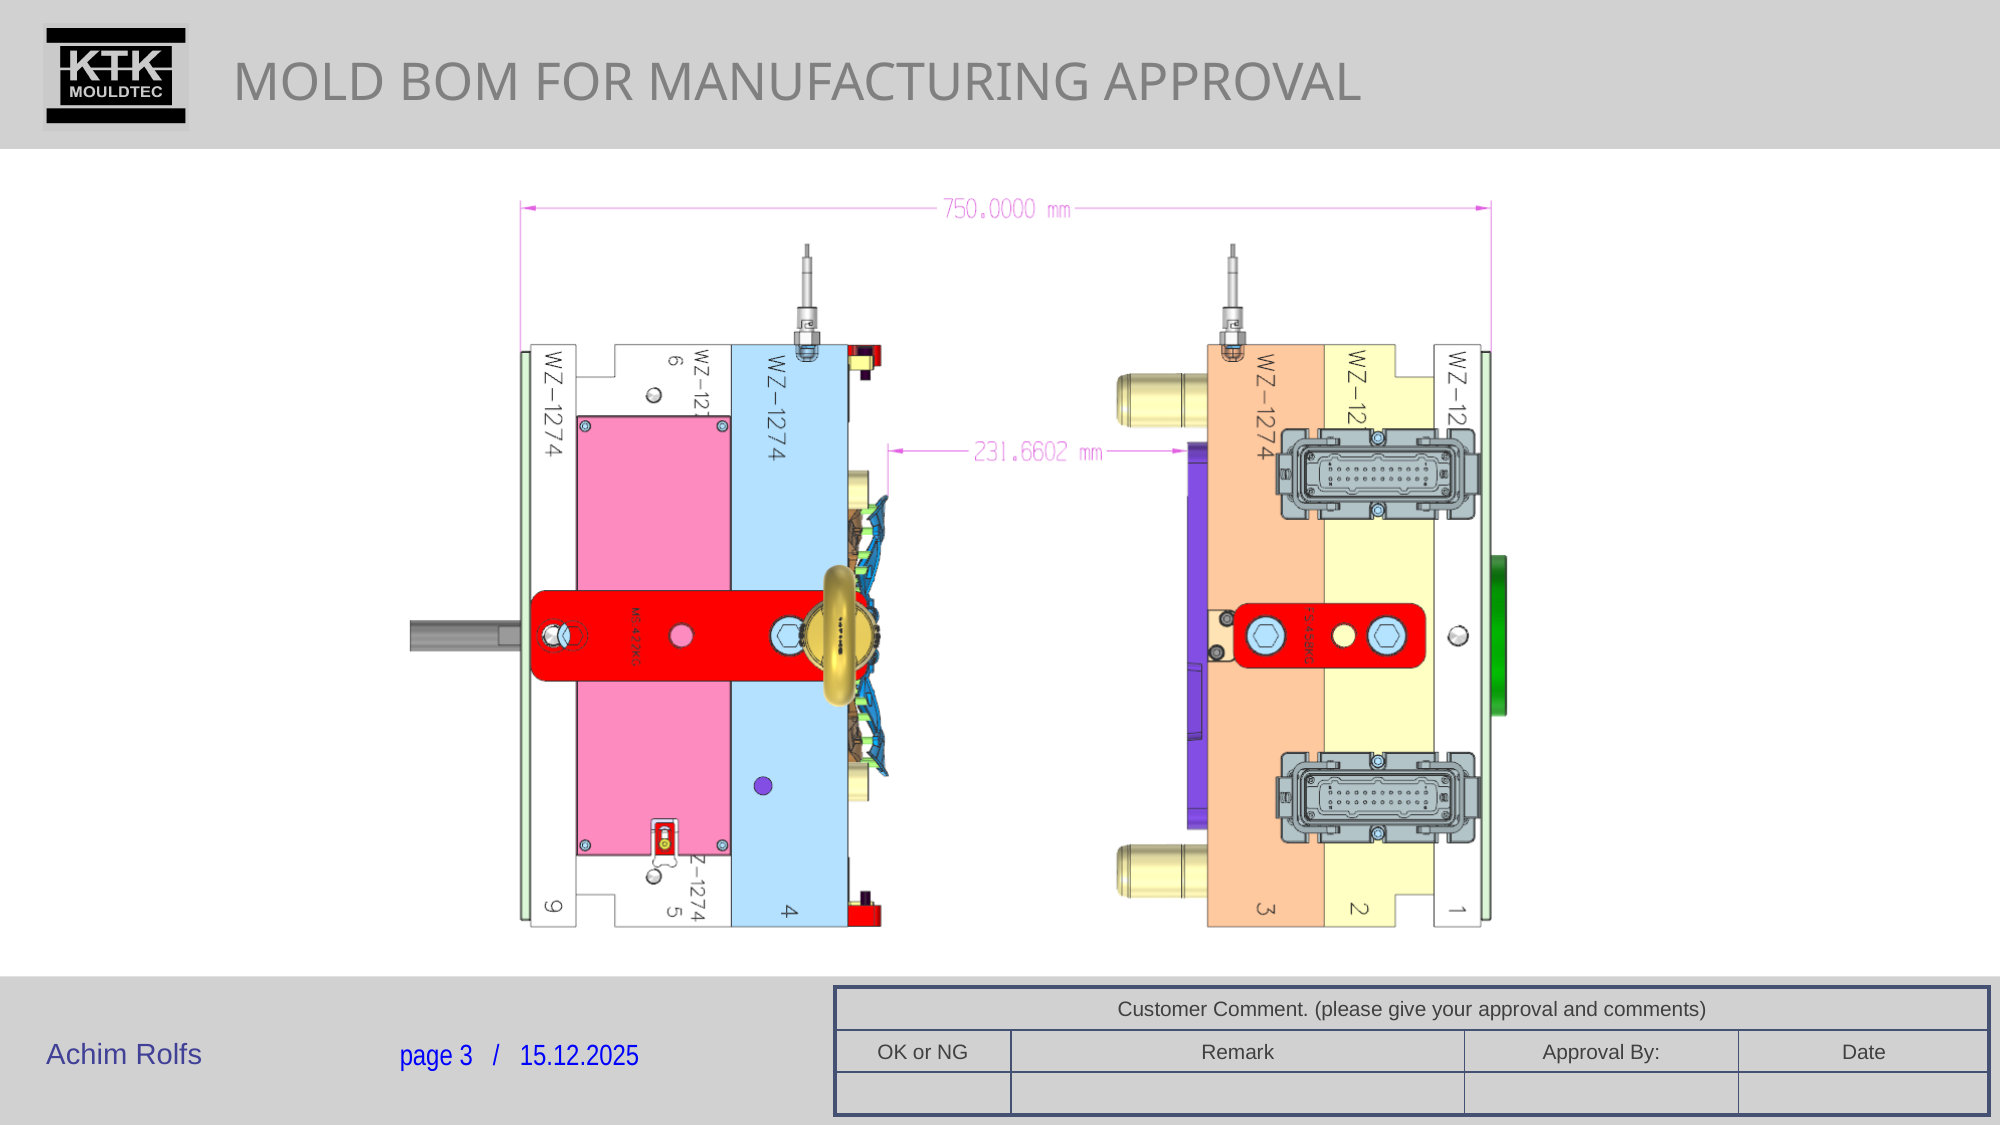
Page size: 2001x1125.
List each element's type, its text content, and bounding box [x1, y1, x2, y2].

picture [385, 158, 1523, 966]
text_box page 3 / 15.12.2025 [370, 1011, 670, 1066]
